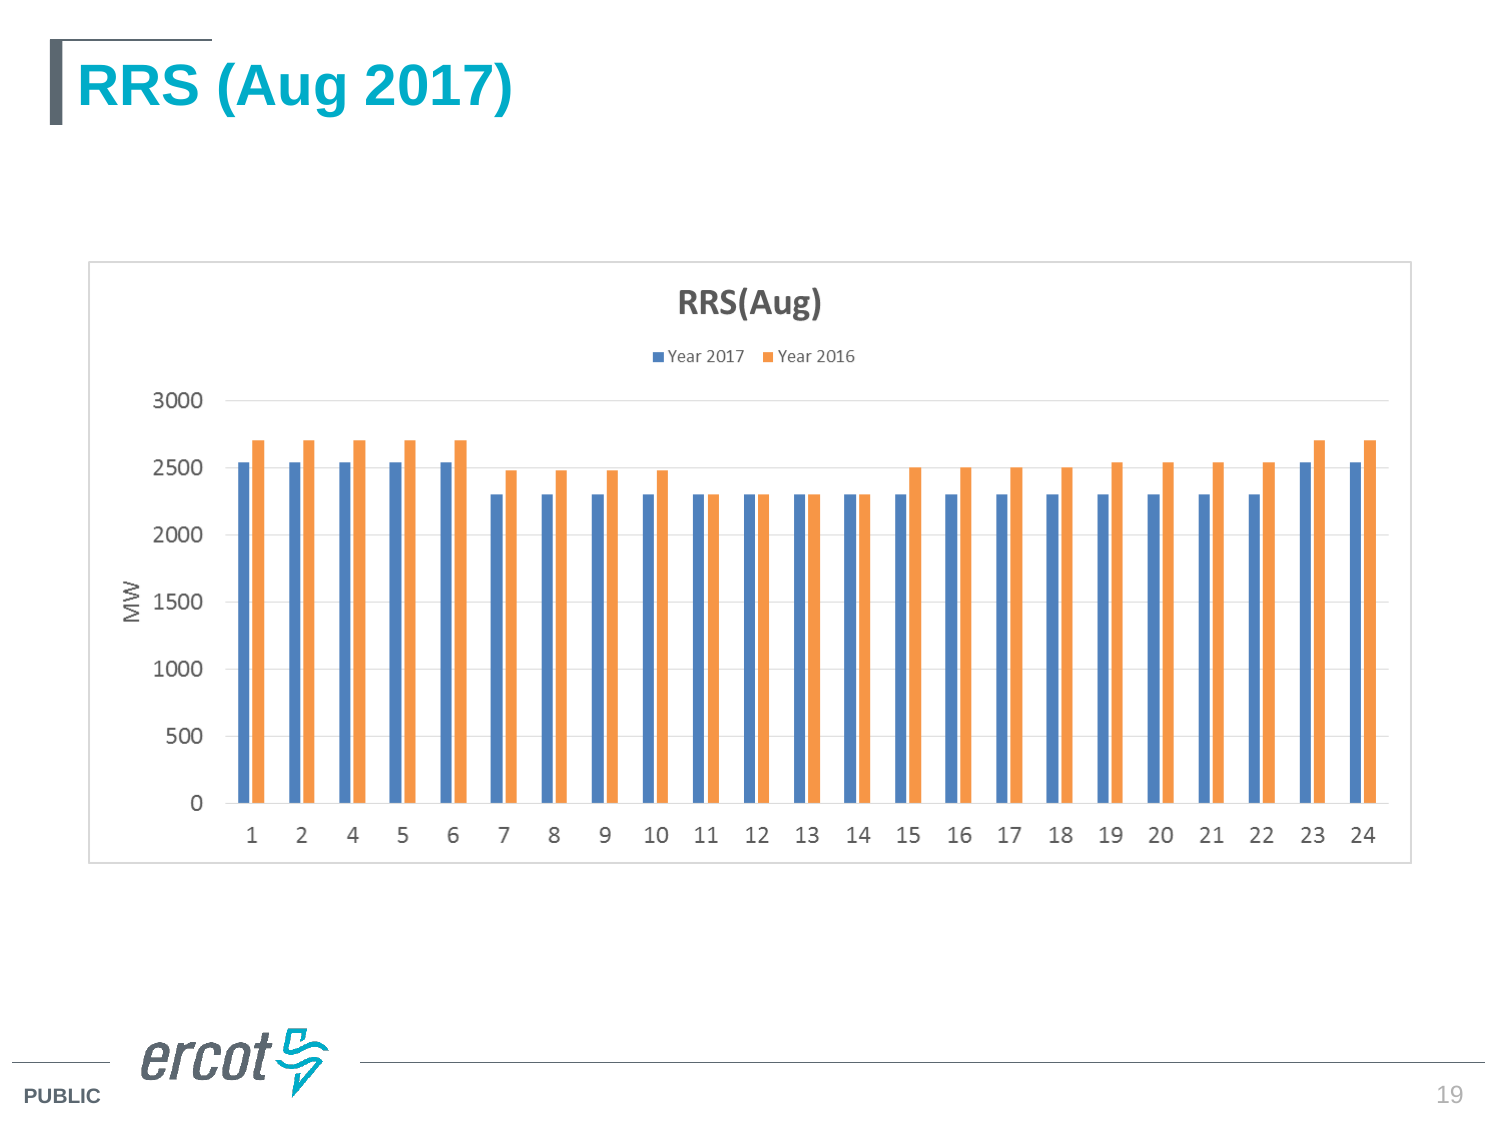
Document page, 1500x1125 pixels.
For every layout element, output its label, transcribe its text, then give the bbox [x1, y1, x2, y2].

picture [137, 1024, 332, 1100]
slide_number 19 [1412, 1076, 1488, 1112]
title RRS (Aug 2017) [62, 39, 1450, 228]
picture [88, 261, 1412, 864]
